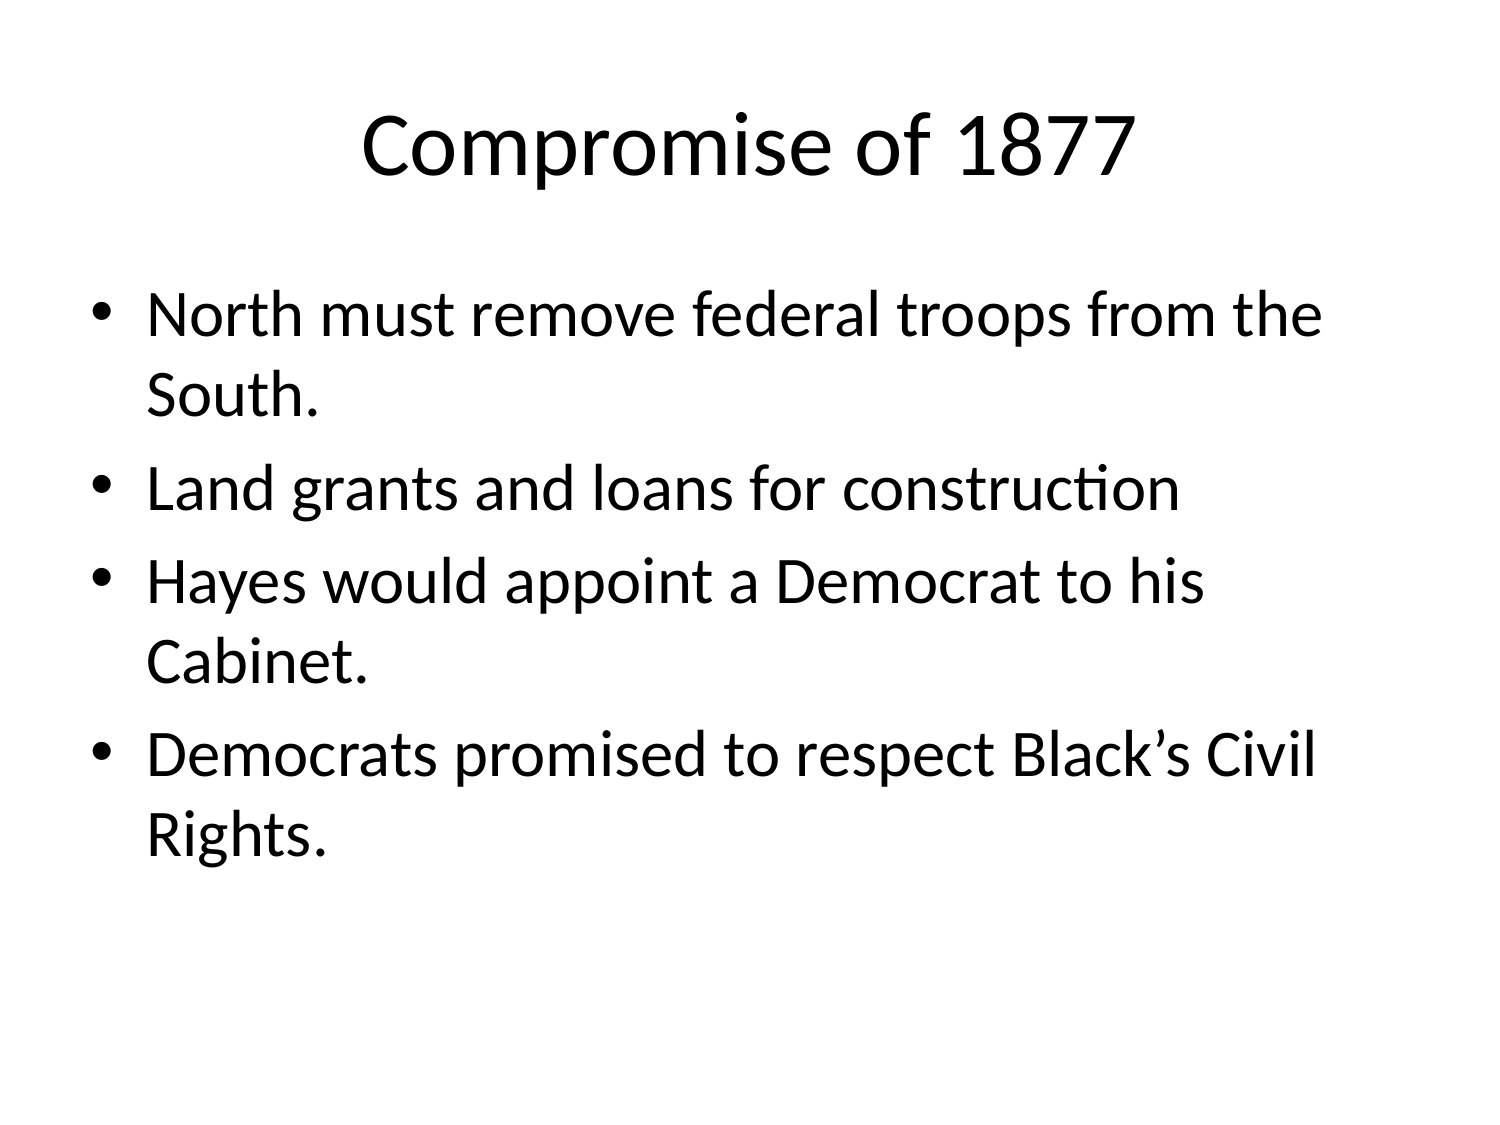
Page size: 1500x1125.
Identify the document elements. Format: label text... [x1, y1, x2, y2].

title Compromise of 1877 [75, 45, 1425, 233]
list North must remove federal troops from the South. Land grants and loans for construction Hayes would appoint a Democrat to his Cabinet. Democrats promised to respect Black’s Civil Rights. [75, 262, 1425, 1005]
